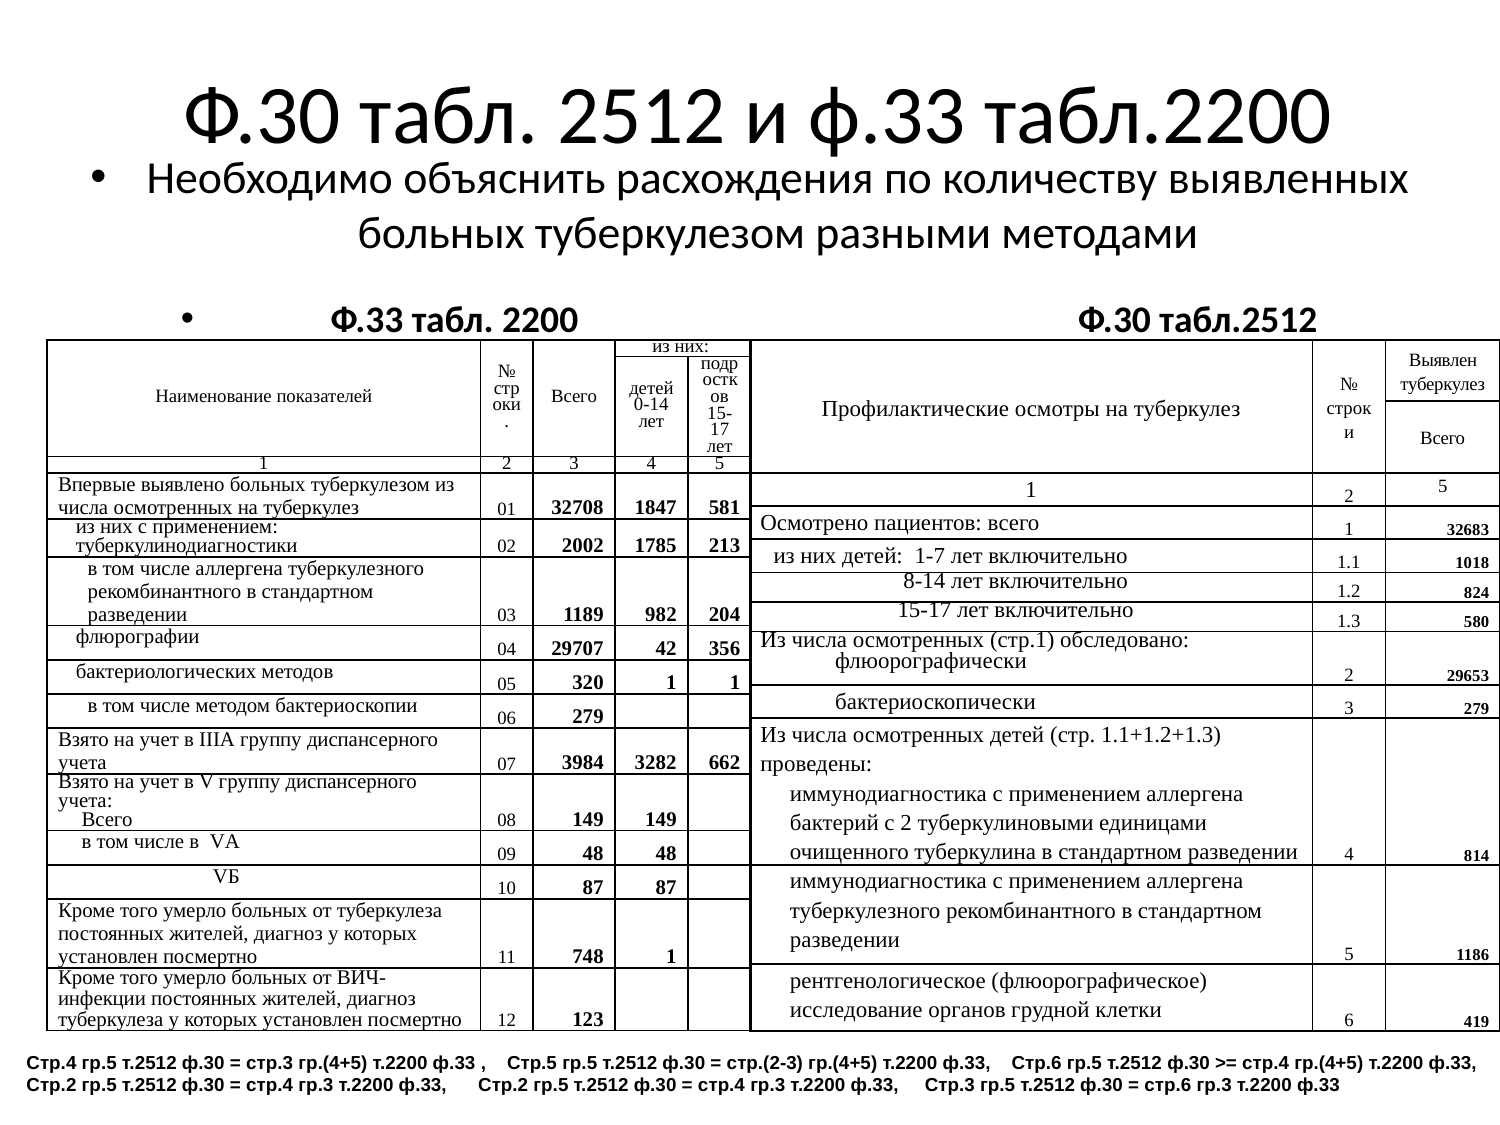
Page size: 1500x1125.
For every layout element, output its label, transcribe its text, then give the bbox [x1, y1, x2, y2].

table_cell 4 [1313, 719, 1385, 864]
table_cell 09 [481, 831, 532, 864]
table_cell в том числе в VА [48, 831, 480, 864]
table_header Профилактические осмотры на туберкулез [752, 341, 1312, 472]
table_cell 03 [481, 558, 532, 625]
table_cell 1847 [616, 474, 687, 518]
list Необходимо объяснить расхождения по количеству выявленных больных туберкулезом разными методами Ф.33 табл. 2200 Ф.30 табл.2512 [0, 140, 1500, 258]
table_cell Взято на учет в IIIА группу диспансерного учета [48, 729, 480, 773]
table_cell 320 [534, 661, 614, 693]
table_cell 48 [616, 831, 687, 864]
table_cell 279 [1386, 686, 1499, 717]
table_cell 2 [1313, 632, 1385, 684]
table_cell 02 [481, 520, 532, 556]
table_header № строки. [481, 341, 532, 456]
table_cell 29707 [534, 626, 614, 659]
table_cell из них с применением: туберкулинодиагностики [48, 520, 480, 556]
table_header Всего [534, 341, 614, 456]
table_cell 1 [616, 661, 687, 693]
table_cell 2 [1313, 474, 1385, 505]
table_cell в том числе методом бактериоскопии [48, 695, 480, 727]
table_cell 32708 [534, 474, 614, 518]
table_cell рентгенологическое (флюорографическое) исследование органов грудной клетки [752, 965, 1312, 1030]
table_header из них: [616, 341, 751, 356]
table_cell 1189 [534, 558, 614, 625]
table_cell 08 [481, 775, 532, 830]
table_cell Взято на учет в V группу диспансерного учета: Всего [48, 775, 480, 830]
table_cell 11 [481, 900, 532, 967]
table_cell 87 [616, 866, 687, 898]
table_cell 1.3 [1313, 603, 1385, 631]
table_cell 5 [1386, 474, 1499, 505]
table_cell [689, 695, 751, 727]
table_cell 204 [689, 558, 751, 625]
table_cell [616, 695, 687, 727]
table_header Наименование показателей [48, 341, 480, 456]
table_cell 87 [534, 866, 614, 898]
table_cell флюрографии [48, 626, 480, 659]
table_cell 213 [689, 520, 751, 556]
table_cell 3 [534, 457, 614, 472]
table_cell Кроме того умерло больных от ВИЧ-инфекции постоянных жителей, диагноз туберкулеза у которых установлен посмертно [48, 969, 480, 1030]
table_cell 07 [481, 729, 532, 773]
table_cell 662 [689, 729, 751, 773]
table_cell Кроме того умерло больных от туберкулеза постоянных жителей, диагноз у которых установлен посмертно [48, 900, 480, 967]
table_cell [689, 900, 751, 967]
table_cell 581 [689, 474, 751, 518]
table_cell Осмотрено пациентов: всего [752, 507, 1312, 538]
table_cell 149 [534, 775, 614, 830]
table_cell 1.2 [1313, 573, 1385, 601]
table_cell 6 [1313, 965, 1385, 1030]
table_cell 580 [1386, 603, 1499, 631]
table_header Выявлен туберкулез [1386, 341, 1499, 400]
table_cell 3 [1313, 686, 1385, 717]
table_cell 824 [1386, 573, 1499, 601]
table_cell VБ [48, 866, 480, 898]
title Ф.30 табл. 2512 и ф.33 табл.2200 [74, 44, 1442, 140]
table_cell 1 [1313, 507, 1385, 538]
table_cell 1 [689, 661, 751, 693]
table_cell [616, 969, 687, 1030]
table_cell 1.1 [1313, 540, 1385, 572]
table_cell 356 [689, 626, 751, 659]
table_cell 06 [481, 695, 532, 727]
table_cell бактериоскопически [752, 686, 1312, 717]
table_cell 279 [534, 695, 614, 727]
table_cell 419 [1386, 965, 1499, 1030]
table_cell 42 [616, 626, 687, 659]
table_cell 48 [534, 831, 614, 864]
table_cell 149 [616, 775, 687, 830]
table_cell 29653 [1386, 632, 1499, 684]
table_cell 5 [689, 457, 751, 472]
table_cell 01 [481, 474, 532, 518]
table_cell 3282 [616, 729, 687, 773]
table_cell 15-17 лет включительно [752, 603, 1312, 631]
table_cell Всего [1386, 402, 1499, 472]
table_cell 8-14 лет включительно [752, 573, 1312, 601]
table_cell [689, 866, 751, 898]
table_cell 2 [481, 457, 532, 472]
table_cell 748 [534, 900, 614, 967]
table_cell 1186 [1386, 866, 1499, 963]
table_cell [689, 775, 751, 830]
table_cell 5 [1313, 866, 1385, 963]
table_cell 1 [48, 457, 480, 472]
table_cell в том числе аллергена туберкулезного рекомбинантного в стандартном разведении [48, 558, 480, 625]
table_cell из них детей: 1-7 лет включительно [752, 540, 1312, 572]
table_cell 2002 [534, 520, 614, 556]
table_cell 1018 [1386, 540, 1499, 572]
table_cell детей 0-14 лет [616, 357, 687, 456]
table_cell 3984 [534, 729, 614, 773]
table_cell 123 [534, 969, 614, 1030]
table_cell 32683 [1386, 507, 1499, 538]
table_cell 1785 [616, 520, 687, 556]
table_cell Из числа осмотренных (стр.1) обследовано: флюорографически [752, 632, 1312, 684]
table_cell Впервые выявлено больных туберкулезом из числа осмотренных на туберкулез [48, 474, 480, 518]
table_cell 12 [481, 969, 532, 1030]
table_cell 04 [481, 626, 532, 659]
table_cell 05 [481, 661, 532, 693]
table_cell [689, 831, 751, 864]
table_cell [689, 969, 751, 1030]
table_cell 10 [481, 866, 532, 898]
table_cell иммунодиагностика с применением аллергена туберкулезного рекомбинантного в стандартном разведении [752, 866, 1312, 963]
table_cell подростков 15-17 лет [689, 357, 751, 456]
table_cell 4 [616, 457, 687, 472]
table_header № строки [1313, 341, 1385, 472]
table_cell 1 [616, 900, 687, 967]
table_cell Из числа осмотренных детей (стр. 1.1+1.2+1.3) проведены: иммунодиагностика с применением аллергена бактерий с 2 туберкулиновыми единицами очищенного туберкулина в стандартном разведении [752, 719, 1312, 864]
table_cell 814 [1386, 719, 1499, 864]
table_cell 982 [616, 558, 687, 625]
text_box Стр.4 гр.5 т.2512 ф.30 = стр.3 гр.(4+5) т.2200 ф.33 , Стр.5 гр.5 т.2512 ф.30 = стр.(2-3) гр.(4+5) т.2200 ф.33, Стр.6 гр.5 т.2512 ф.30 >= стр.4 гр.(4+5) т.2200 ф.33, Стр.2 гр.5 т.2512 ф.30 = стр.4 гр.3 т.2200 ф.33, Стр.2 гр.5 т.2512 ф.30 = стр.4 гр.3 т.2200 ф.33, Стр.3 гр.5 т.2512 ф.30 = стр.6 гр.3 т.2200 ф.33 [11, 1042, 1500, 1103]
table_cell 1 [752, 474, 1312, 505]
table_cell бактериологических методов [48, 661, 480, 693]
